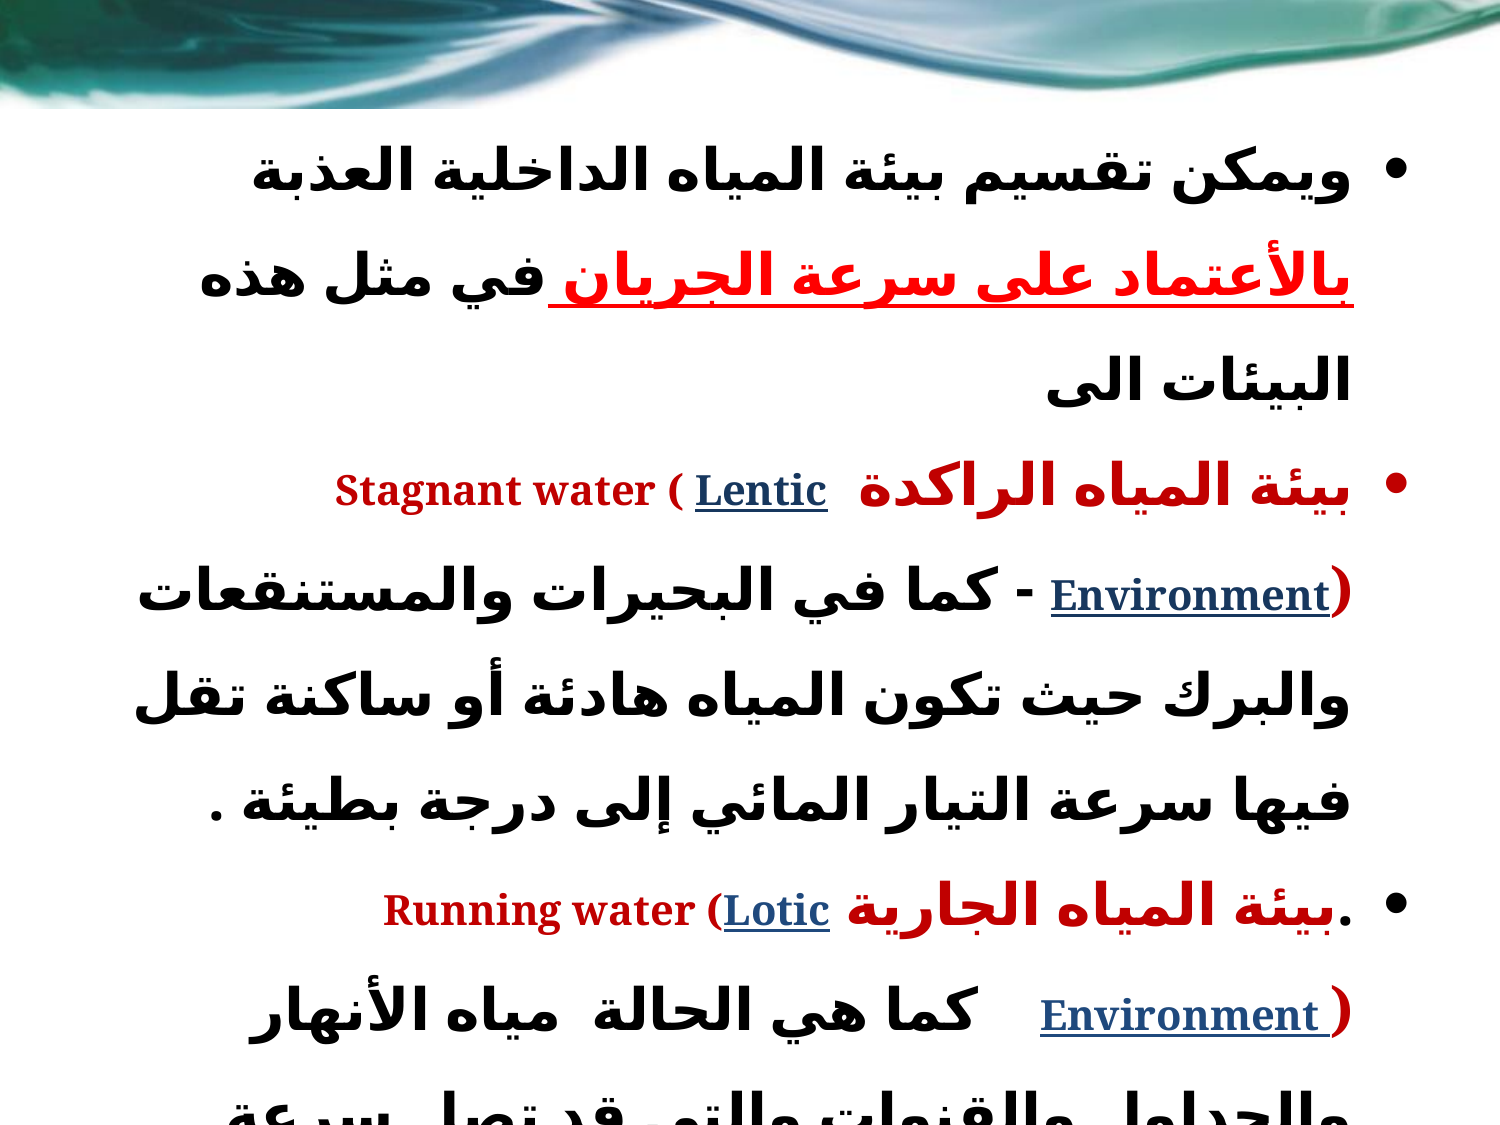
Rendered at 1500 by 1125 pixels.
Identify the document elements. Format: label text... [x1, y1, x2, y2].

picture [0, 0, 1500, 109]
list ويمكن تقسيم بيئة المياه الداخلية العذبة بالأعتماد على سرعة الجريان في مثل هذه البيئات الى بيئة المياه الراكدة Stagnant water ( Lentic Environment) - كما في البحيرات والمستنقعات والبرك حيث تكون المياه هادئة أو ساكنة تقل فيها سرعة التيار المائي إلى درجة بطيئة . .بيئة المياه الجارية Running water (Lotic Environment ) كما هي الحالة مياه الأنهار والجداول والقنوات والتي قد تصل سرعة التيار فيها الي مديات واسعة [53, 90, 1425, 1000]
